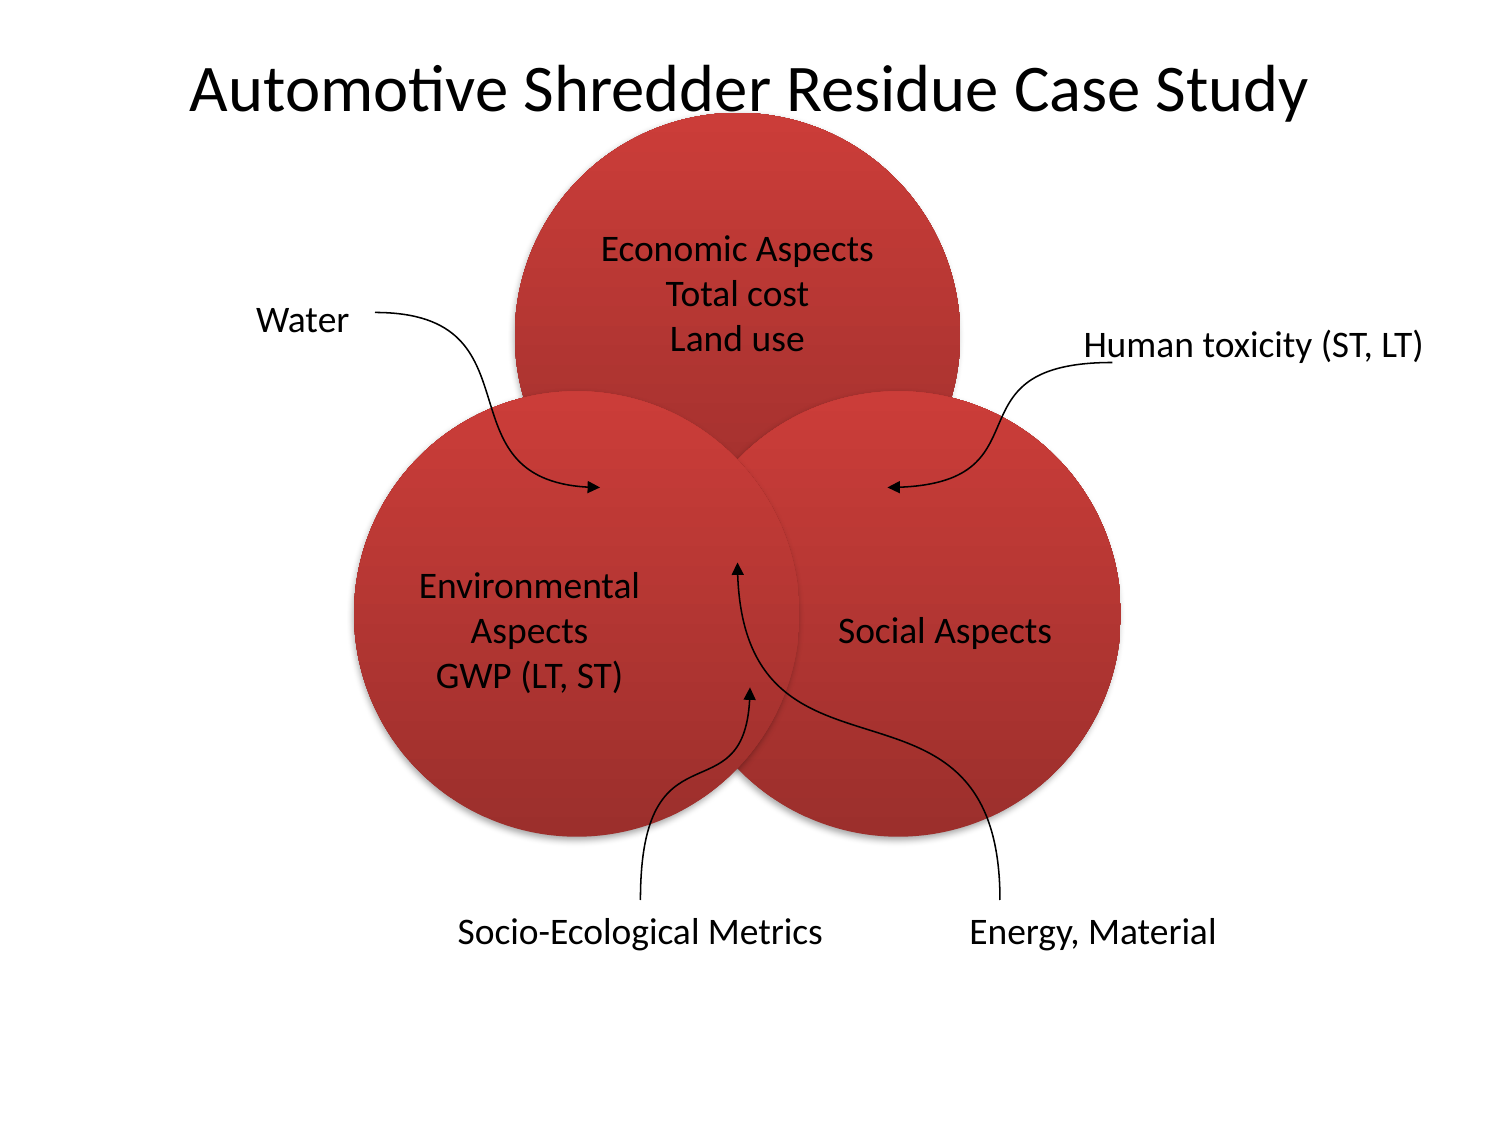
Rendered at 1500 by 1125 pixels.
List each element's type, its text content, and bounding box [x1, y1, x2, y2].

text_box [699, 599, 1038, 863]
text_box Automotive Shredder Residue Case Study [74, 37, 1425, 225]
text_box Socio-Ecological Metrics [442, 902, 839, 960]
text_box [887, 362, 1113, 488]
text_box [62, 149, 1413, 893]
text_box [374, 312, 601, 488]
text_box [588, 738, 694, 849]
text_box Human toxicity (ST, LT) [1416, 312, 1440, 373]
text_box Energy, Material [954, 902, 1232, 960]
